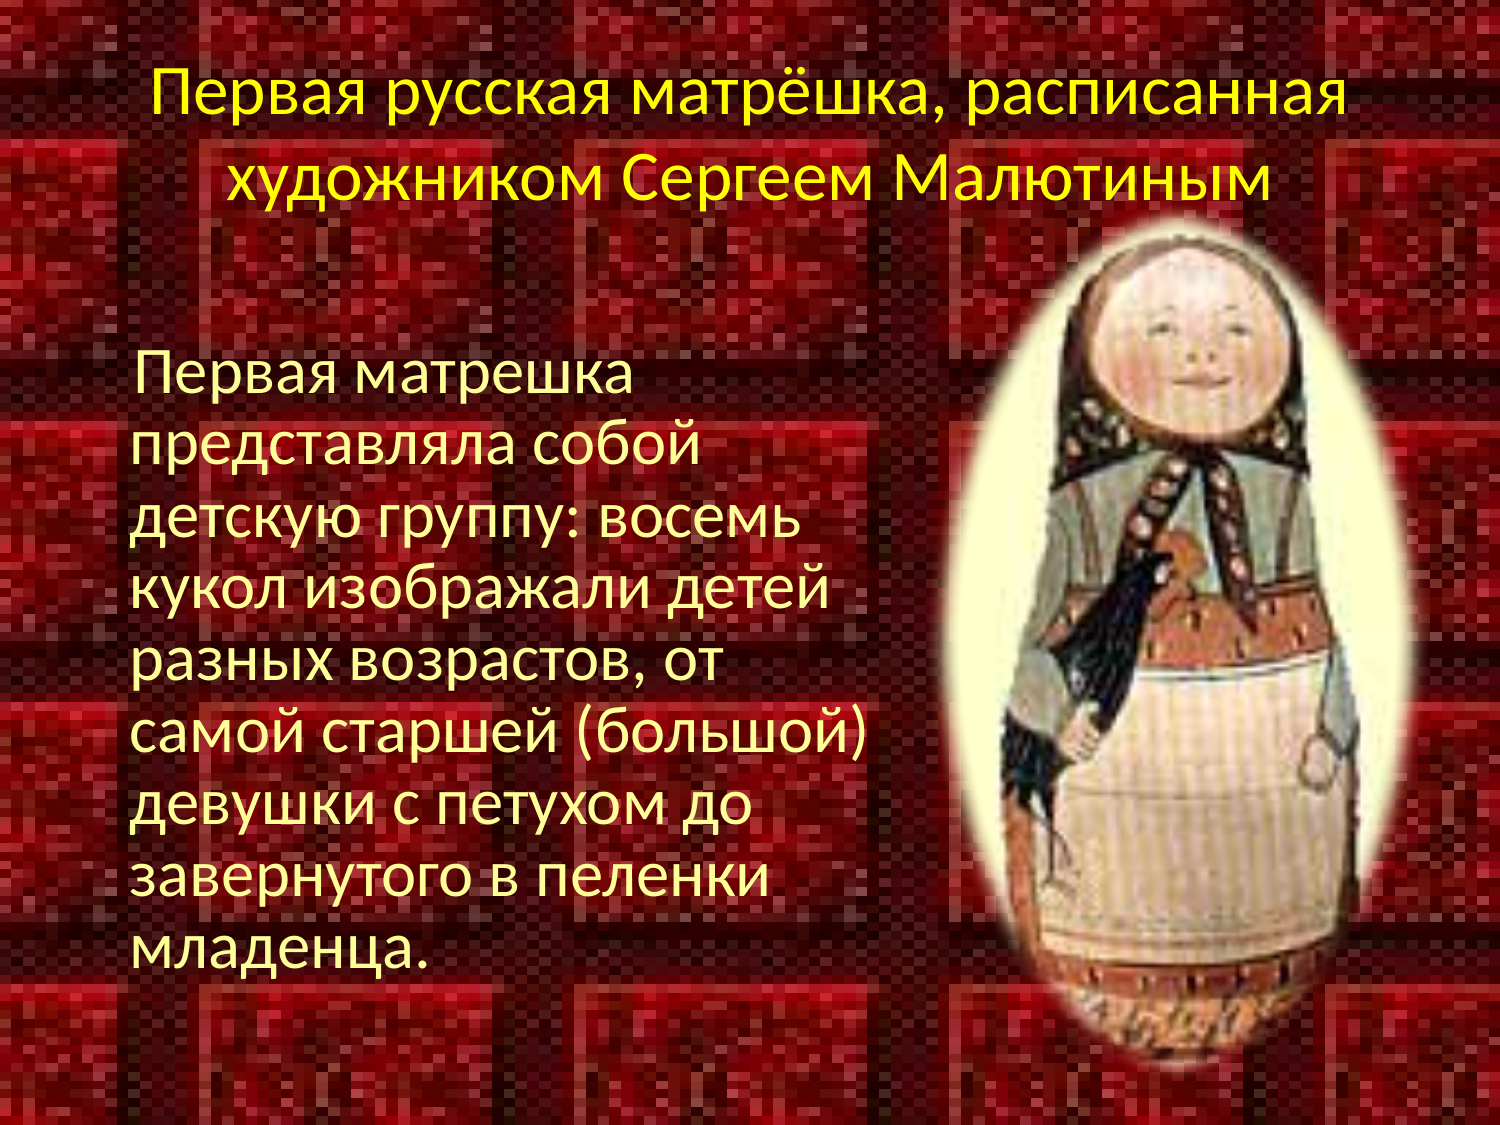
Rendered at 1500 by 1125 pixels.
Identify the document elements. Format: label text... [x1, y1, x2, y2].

list Первая матрешка представляла собой детскую группу: восемь кукол изображали детей разных возрастов, от самой старшей (большой) девушки с петухом до завернутого в пеленки младенца. [58, 328, 906, 1016]
title Первая русская матрёшка, расписанная художником Сергеем Малютиным [93, 35, 1407, 223]
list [925, 198, 1430, 1083]
picture [0, 0, 1500, 1125]
